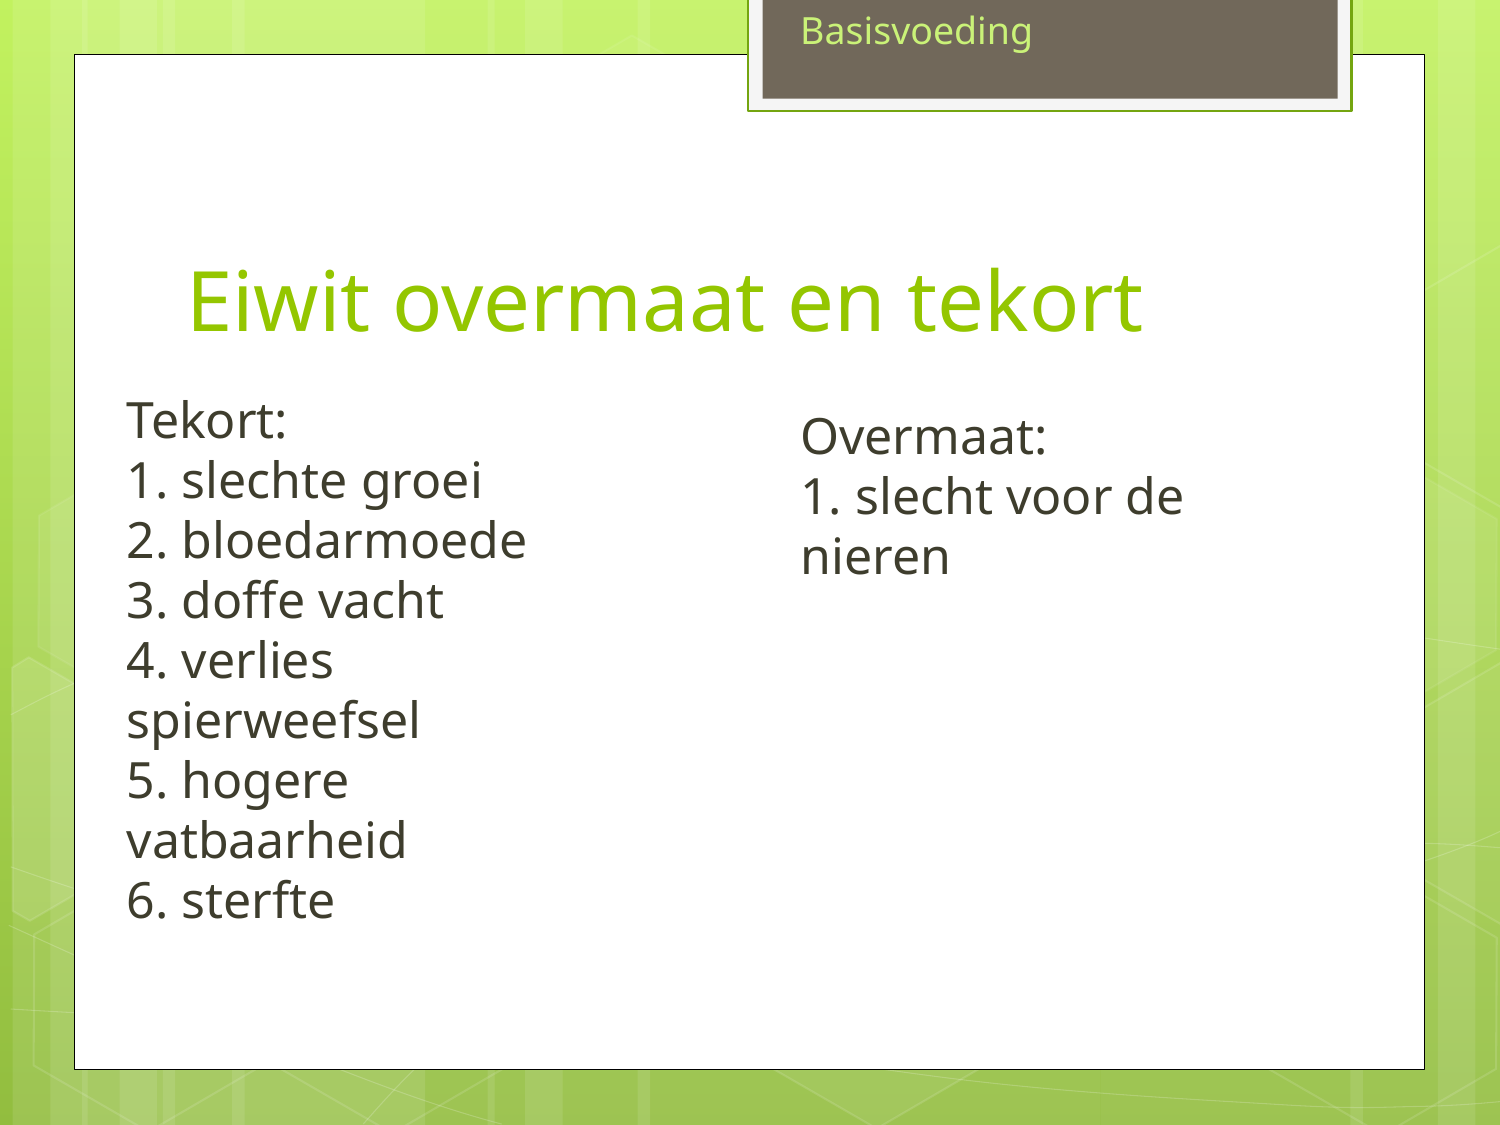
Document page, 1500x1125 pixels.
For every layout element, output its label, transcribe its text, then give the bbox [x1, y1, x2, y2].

list Tekort: 1. slechte groei 2. bloedarmoede 3. doffe vacht 4. verlies spierweefsel 5. hogere vatbaarheid 6. sterfte [100, 381, 621, 1035]
text_box Basisvoeding [785, 0, 1093, 60]
text_box Overmaat: 1. slecht voor de nieren [785, 397, 1258, 592]
title Eiwit overmaat en tekort [171, 168, 1324, 357]
